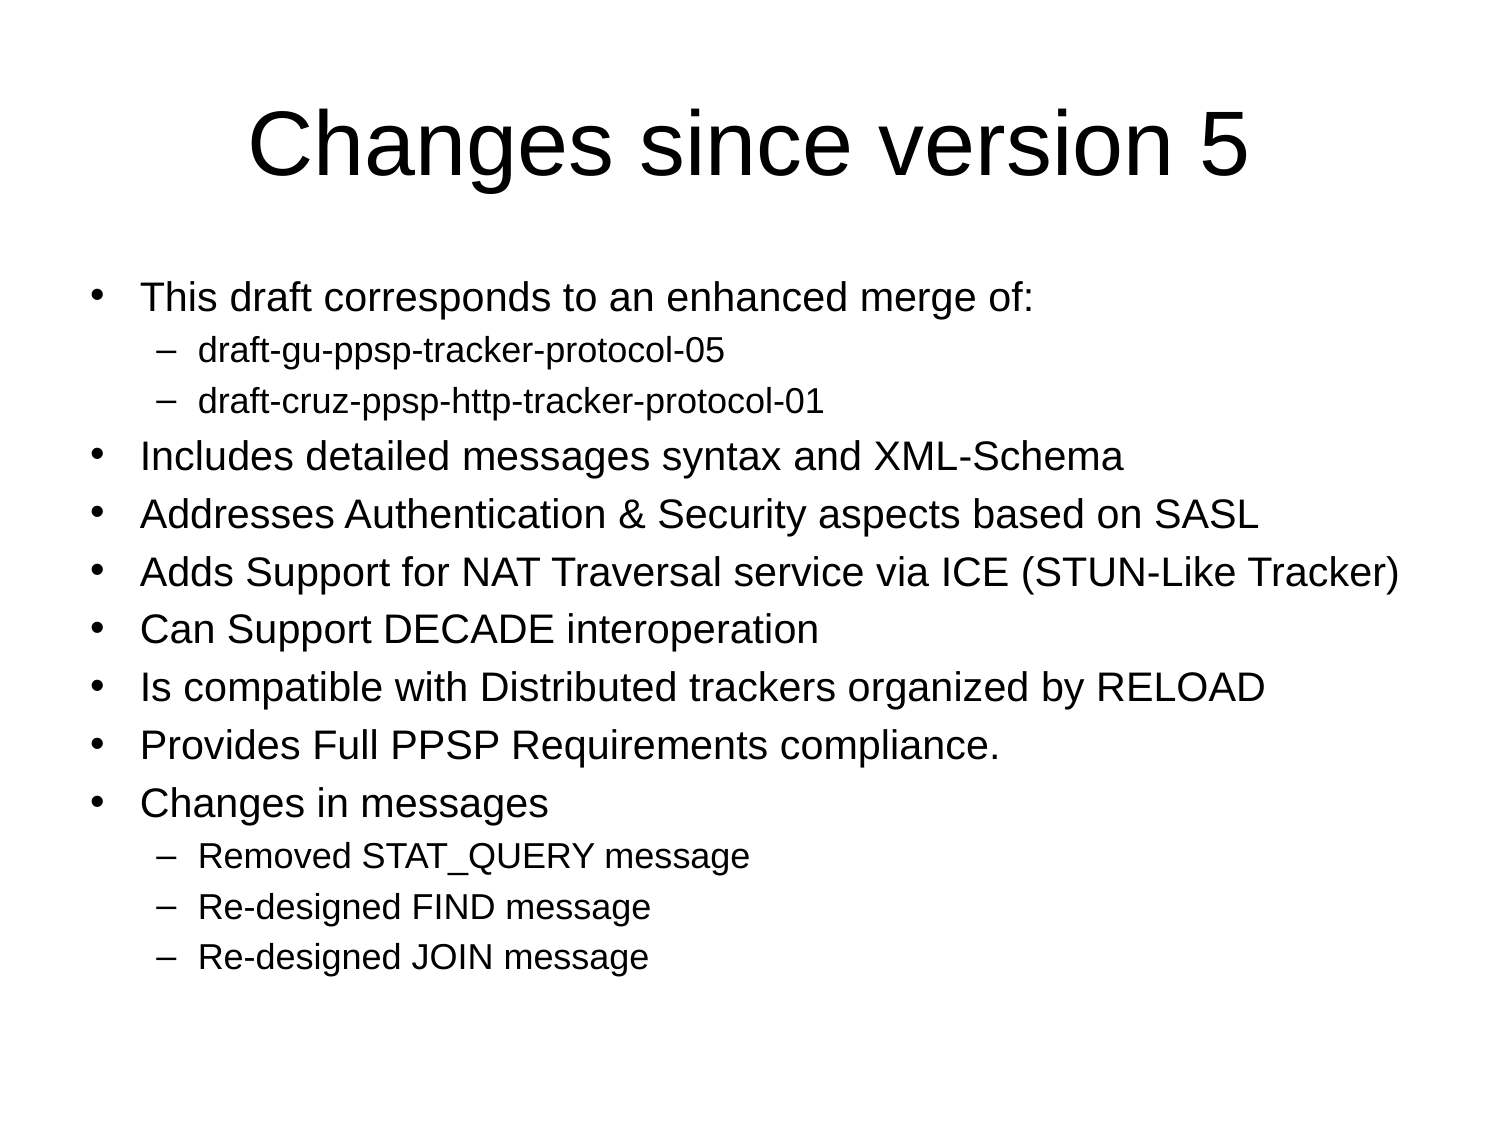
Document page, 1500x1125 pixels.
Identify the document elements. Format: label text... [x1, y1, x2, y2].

title Changes since version 5 [75, 45, 1425, 233]
list This draft corresponds to an enhanced merge of: draft-gu-ppsp-tracker-protocol-05 draft-cruz-ppsp-http-tracker-protocol-01 Includes detailed messages syntax and XML-Schema Addresses Authentication & Security aspects based on SASL Adds Support for NAT Traversal service via ICE (STUN-Like Tracker) Can Support DECADE interoperation Is compatible with Distributed trackers organized by RELOAD Provides Full PPSP Requirements compliance. Changes in messages Removed STAT_QUERY message Re-designed FIND message Re-designed JOIN message [75, 262, 1425, 1005]
